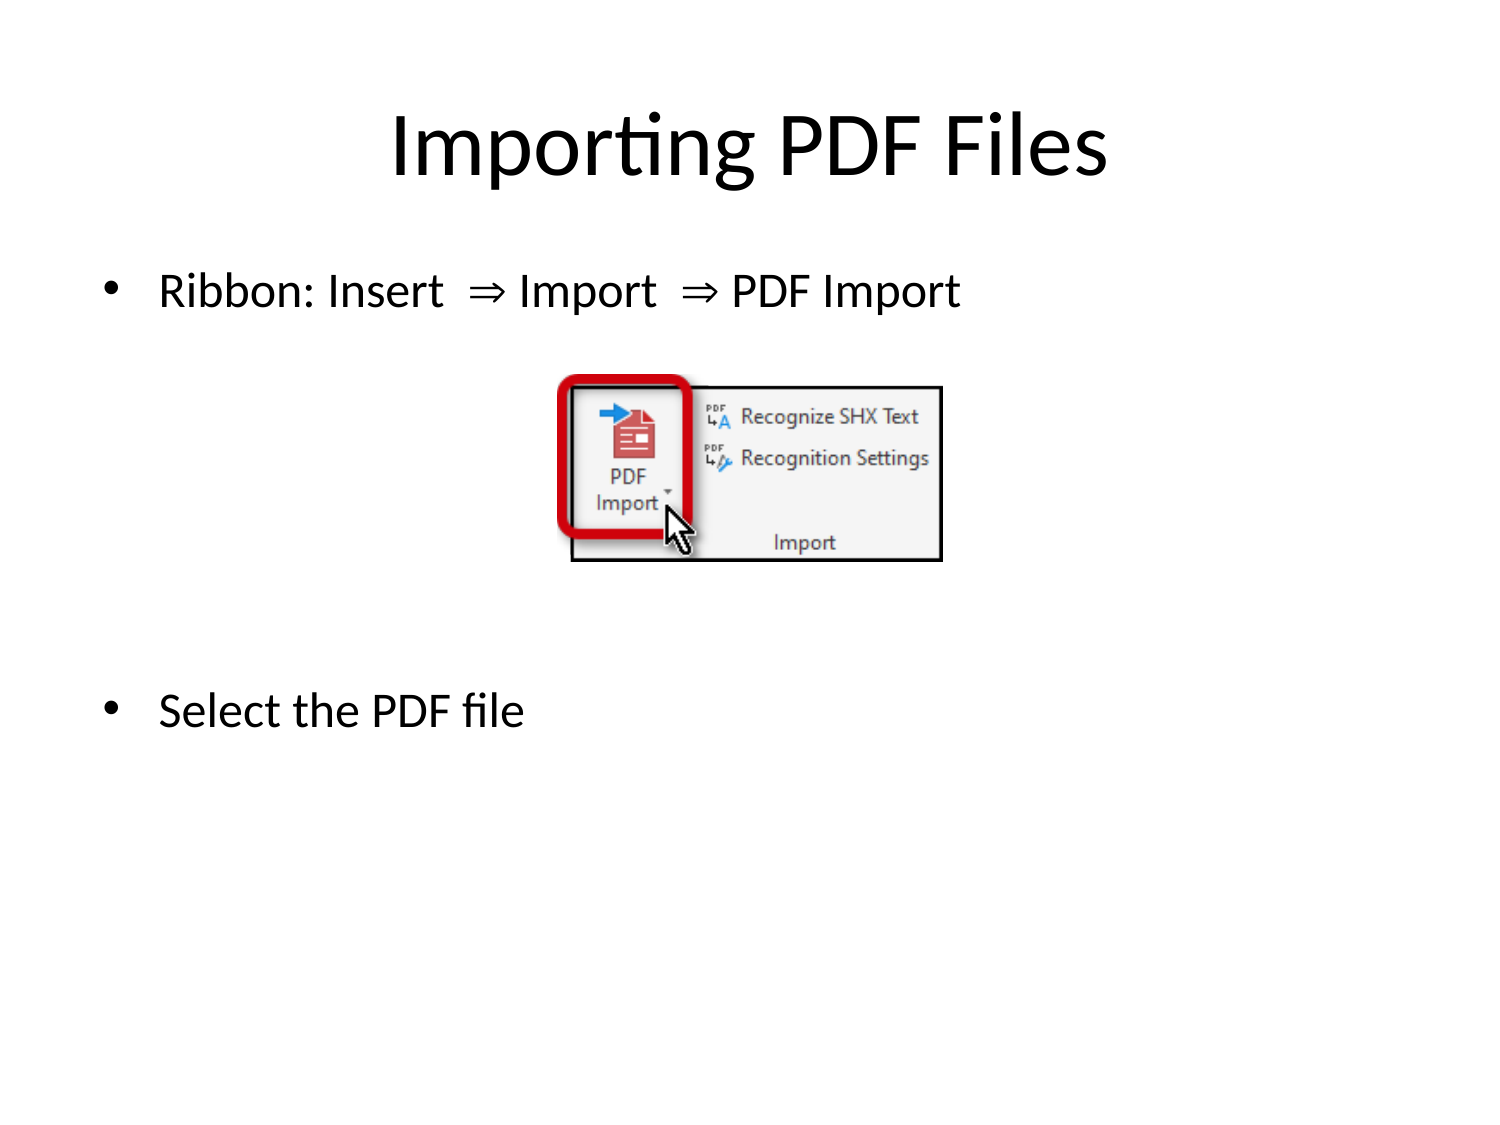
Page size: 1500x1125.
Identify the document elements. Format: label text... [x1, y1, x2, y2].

picture [557, 373, 943, 562]
title Importing PDF Files [75, 45, 1425, 233]
list Ribbon: Insert  Import  PDF Import Select the PDF file [87, 249, 1313, 950]
